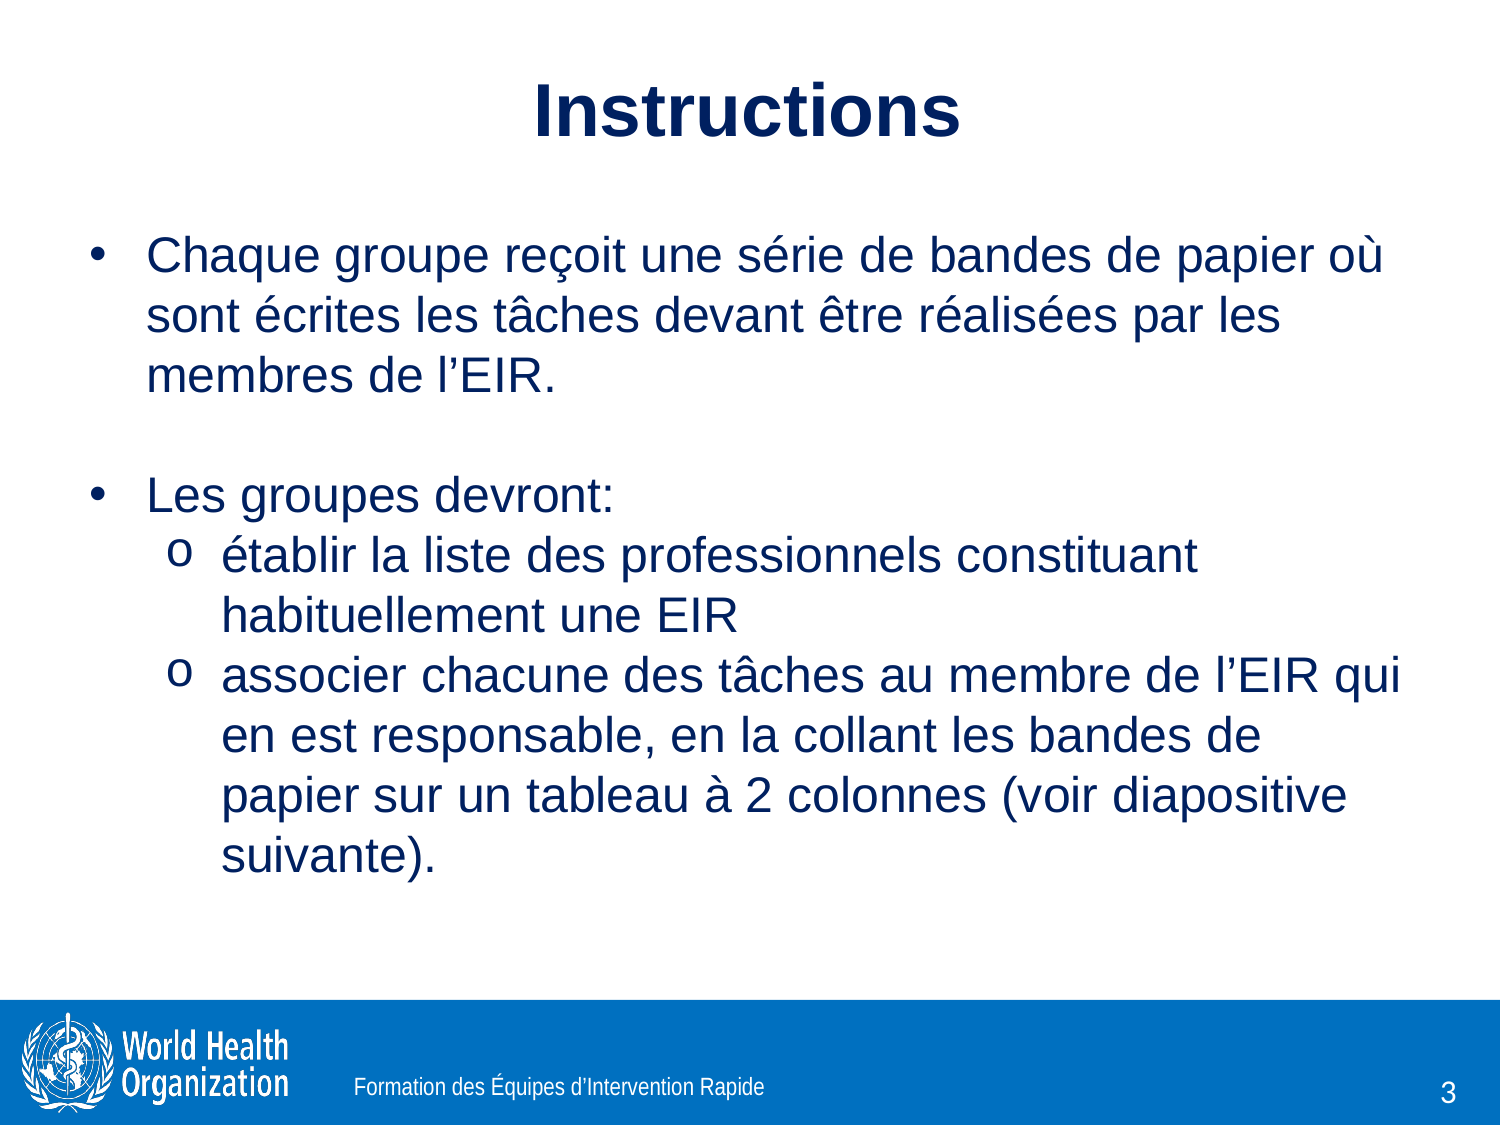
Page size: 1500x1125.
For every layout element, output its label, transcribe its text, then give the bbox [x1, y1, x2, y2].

title Instructions [72, 12, 1423, 200]
picture [21, 1012, 288, 1113]
text_box Chaque groupe reçoit une série de bandes de papier où sont écrites les tâches devant être réalisées par les membres de l’EIR. Les groupes devront: établir la liste des professionnels constituant habituellement une EIR associer chacune des tâches au membre de l’EIR qui en est responsable, en la collant les bandes de papier sur un tableau à 2 colonnes (voir diapositive suivante). [74, 215, 1425, 951]
